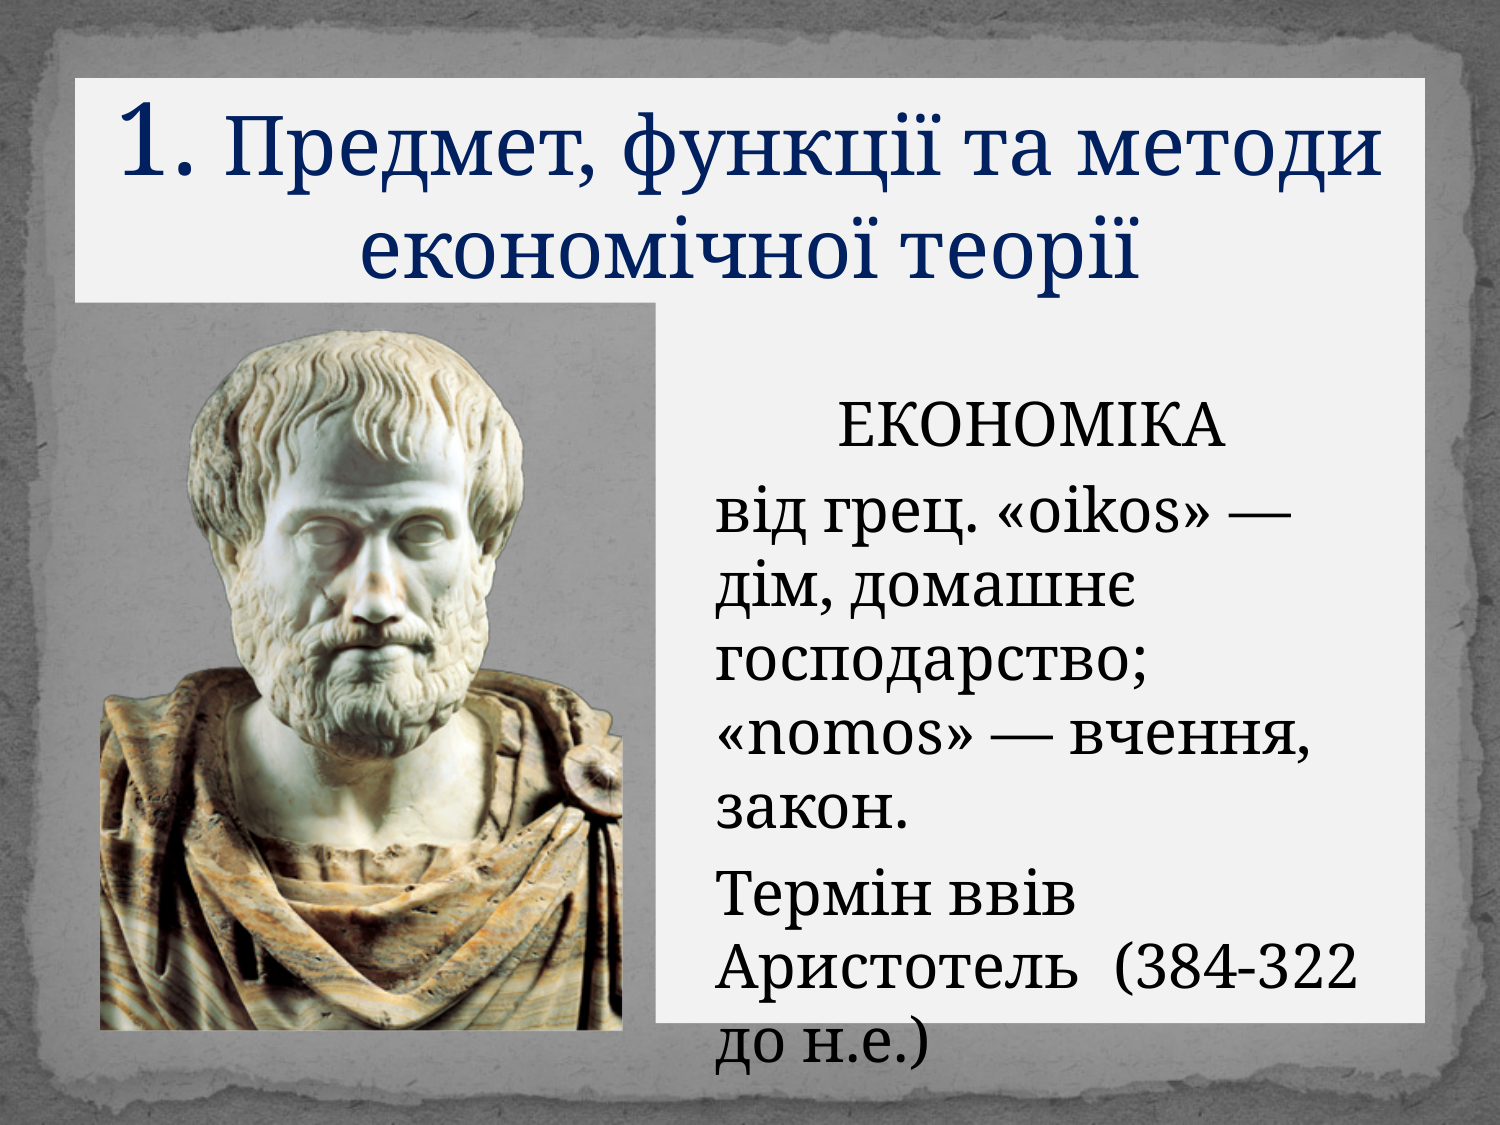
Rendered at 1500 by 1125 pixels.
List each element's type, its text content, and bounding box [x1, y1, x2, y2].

title 1. Предмет, функції та методи економічної теорії [75, 78, 1425, 303]
list ЕКОНОМІКА від грец. «oikos» — дім, домашнє господарство; «nomos» — вчення, закон. Термін ввів Аристотель (384-322 до н.е.) [655, 303, 1425, 1024]
picture [0, 0, 1500, 1125]
